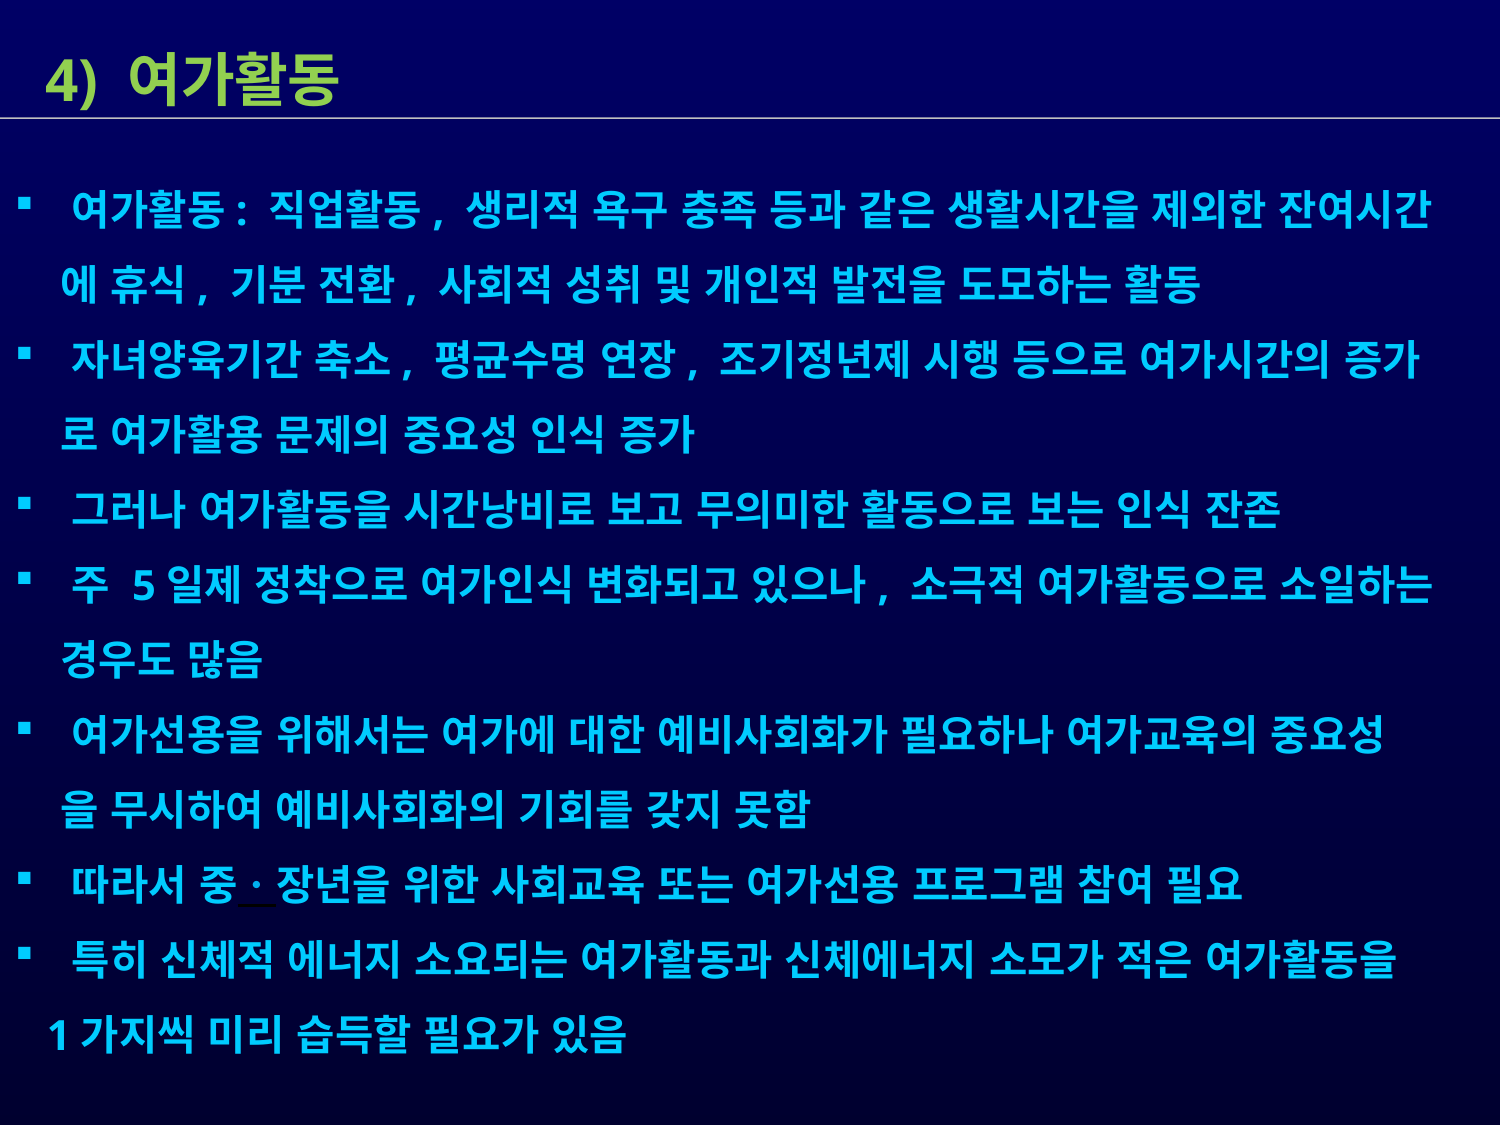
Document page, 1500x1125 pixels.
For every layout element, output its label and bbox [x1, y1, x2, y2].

text_box [0, 35, 1500, 1076]
